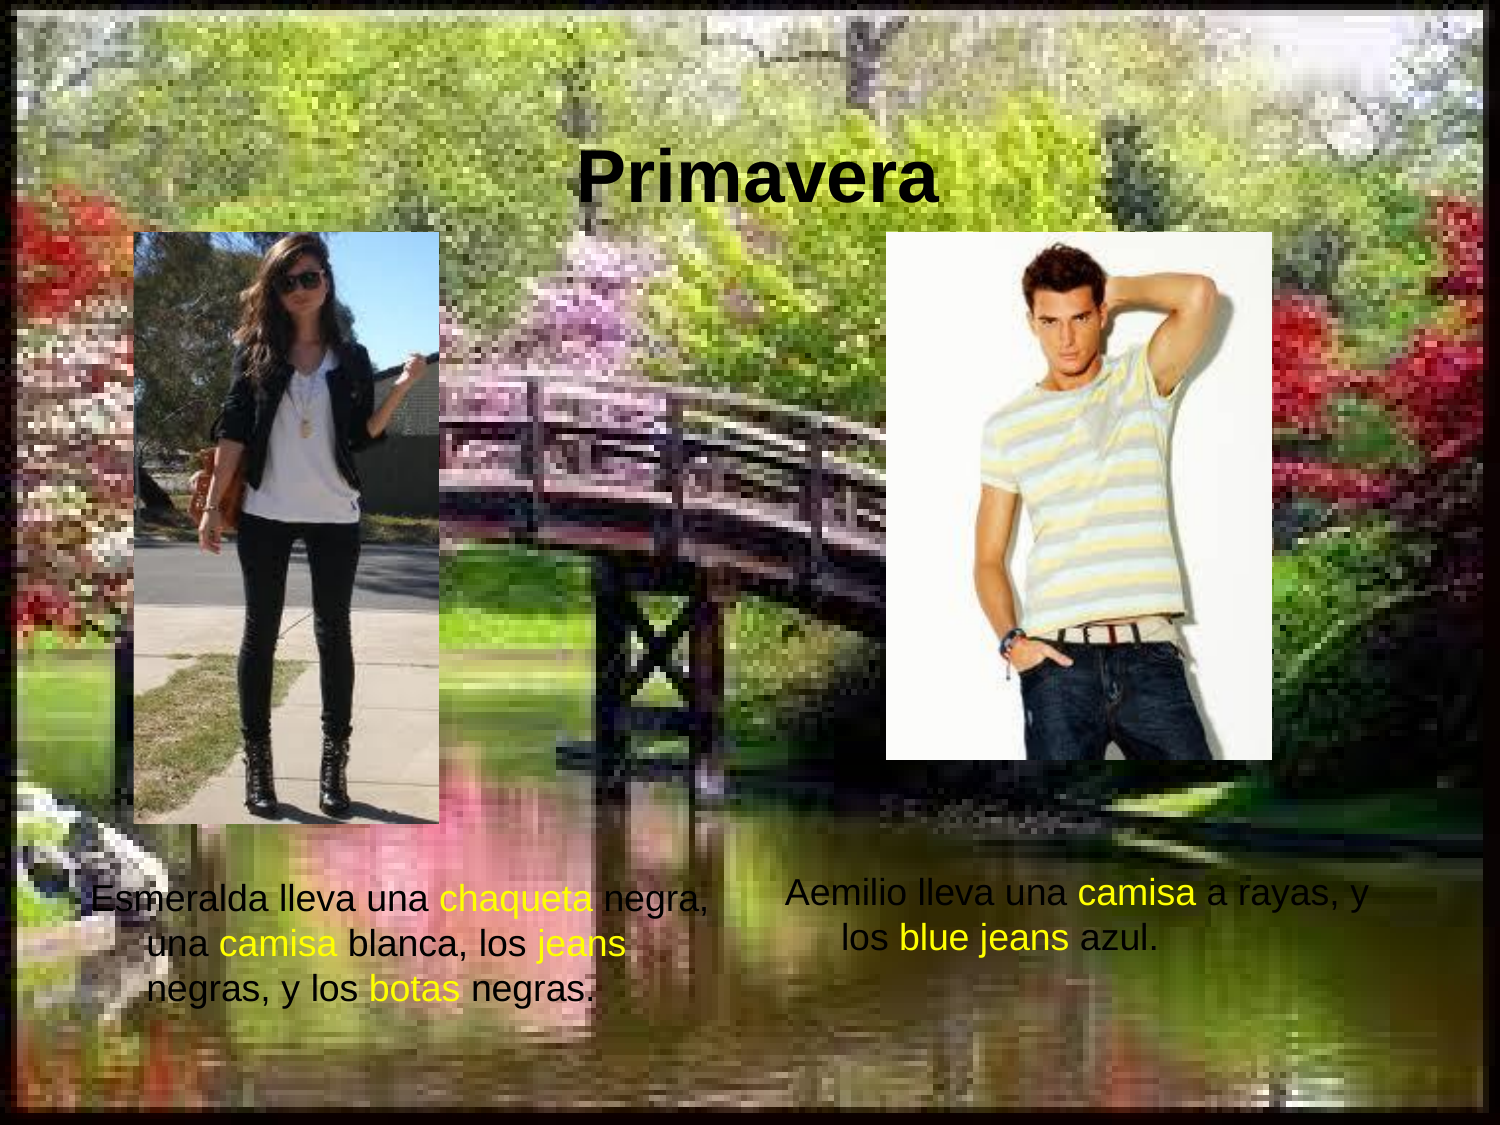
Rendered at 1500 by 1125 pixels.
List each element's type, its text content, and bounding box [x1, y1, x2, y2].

picture [0, 0, 1500, 1125]
text_box [886, 232, 1272, 760]
list Aemilio lleva una camisa a rayas, y los blue jeans azul. [769, 852, 1425, 1125]
text_box [133, 232, 439, 824]
list Esmeralda lleva una chaqueta negra, una camisa blanca, los jeans negras, y los botas negras. [75, 858, 731, 1125]
title Primavera [75, 14, 1425, 233]
